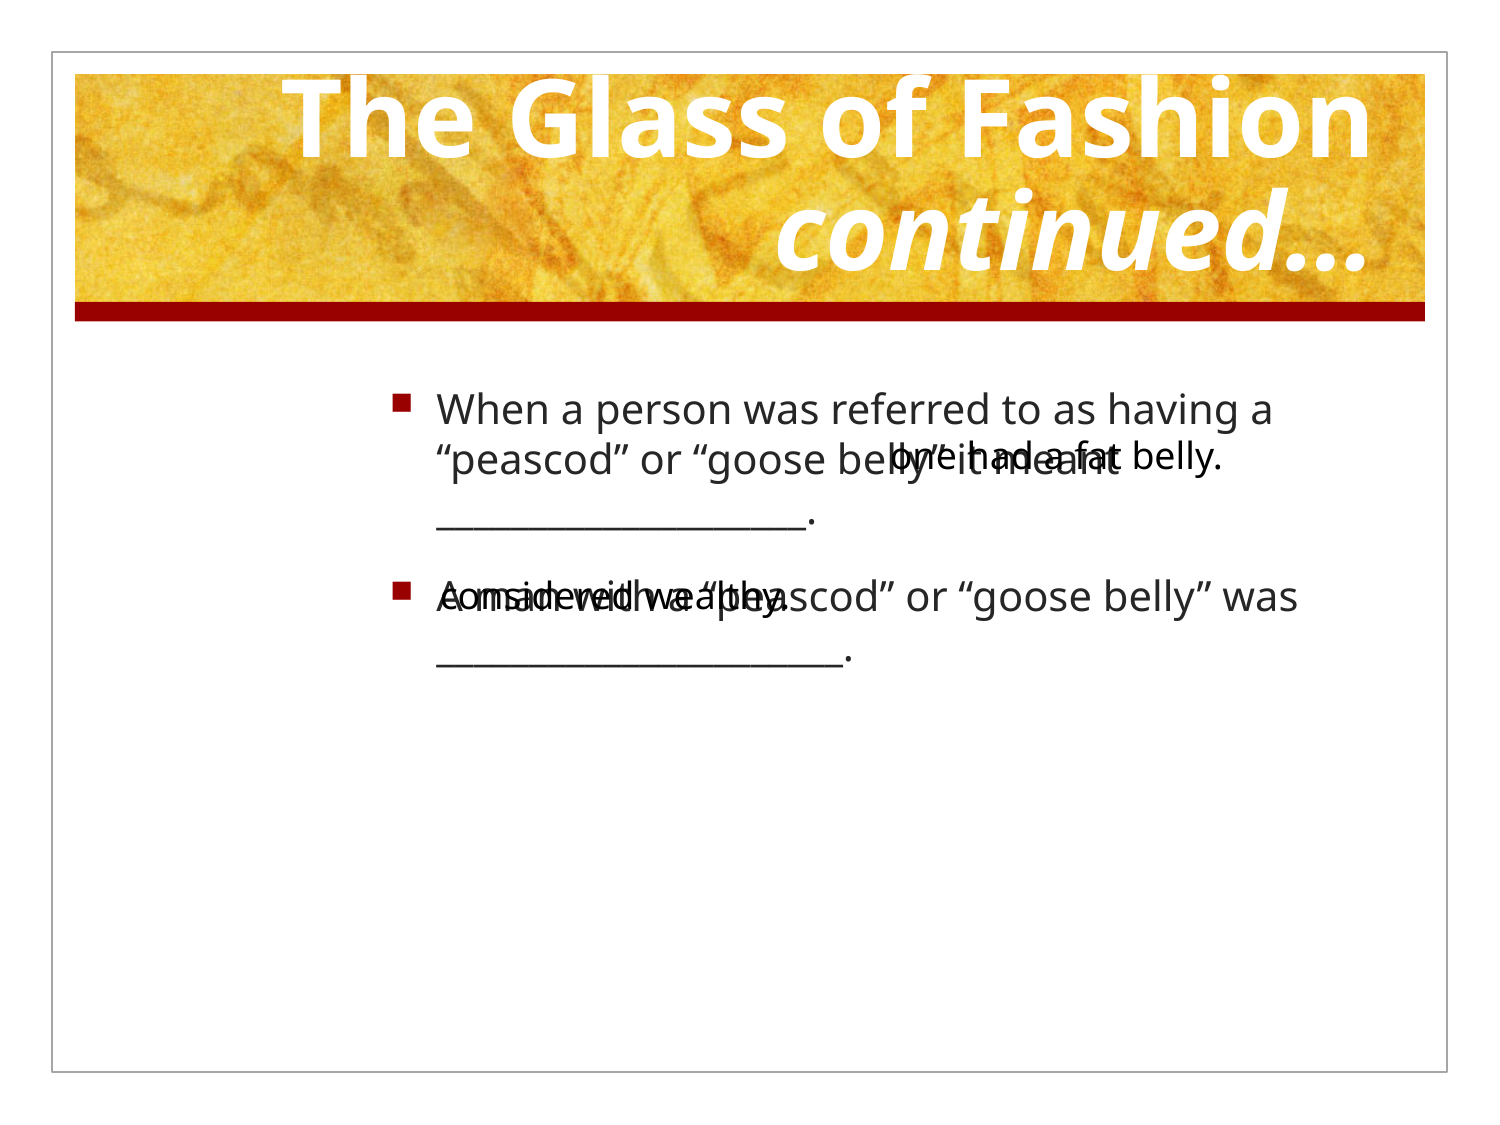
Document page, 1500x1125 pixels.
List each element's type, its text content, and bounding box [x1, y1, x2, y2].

title The Glass of Fashion continued… [108, 74, 1392, 292]
picture [75, 74, 1425, 301]
text_box considered wealthy. [425, 564, 900, 625]
text_box one had a fat belly. [874, 424, 1263, 485]
list When a person was referred to as having a “peascod” or “goose belly” it meant ____________________. A man with a “peascod” or “goose belly” was ______________________. [375, 375, 1392, 1005]
